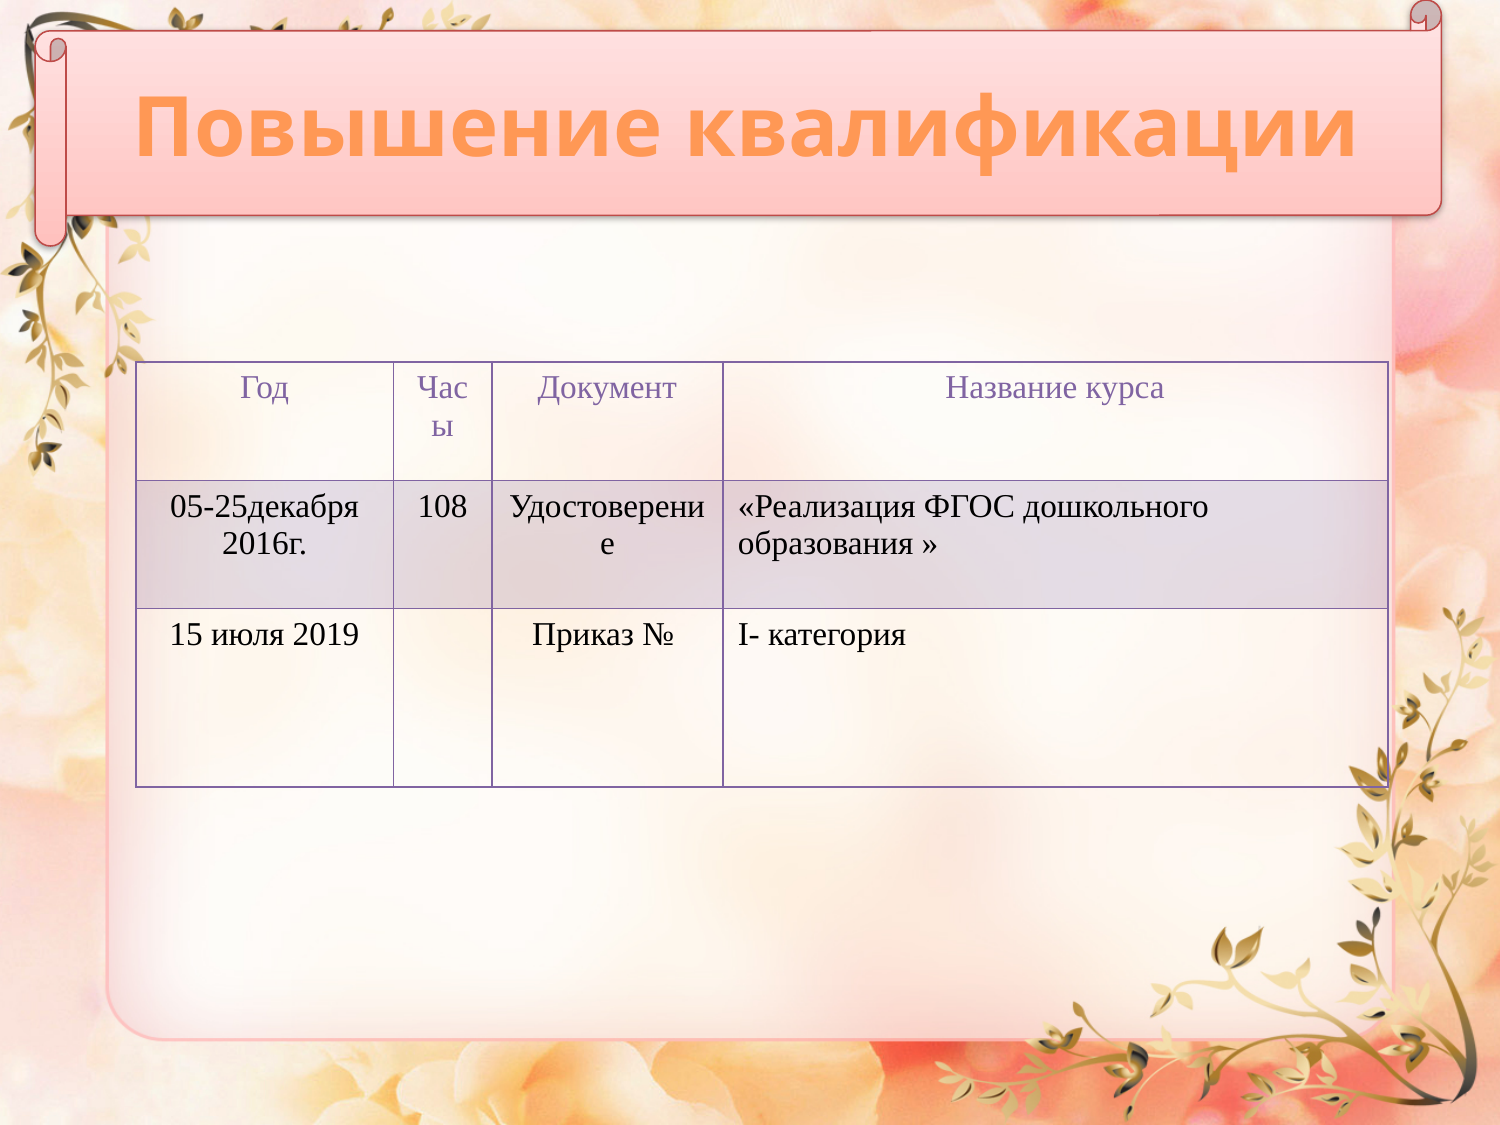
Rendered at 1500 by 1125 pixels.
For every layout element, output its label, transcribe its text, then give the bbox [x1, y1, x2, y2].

table_cell 05-25декабря 2016г. [137, 481, 393, 608]
text_box Повышение квалификации [34, 0, 1443, 247]
table_header Документ [493, 363, 722, 480]
table_header Часы [394, 363, 491, 480]
table_header Год [137, 363, 393, 480]
table_cell 15 июля 2019 [137, 609, 393, 786]
table_cell «Реализация ФГОС дошкольного образования » [724, 481, 1387, 608]
table_cell Удостоверение [493, 481, 722, 608]
table_header Название курса [724, 363, 1387, 480]
table_cell I- категория [724, 609, 1387, 786]
table_cell 108 [394, 481, 491, 608]
table_cell [394, 609, 491, 786]
picture [0, 0, 1500, 1125]
table_cell Приказ № [493, 609, 722, 786]
